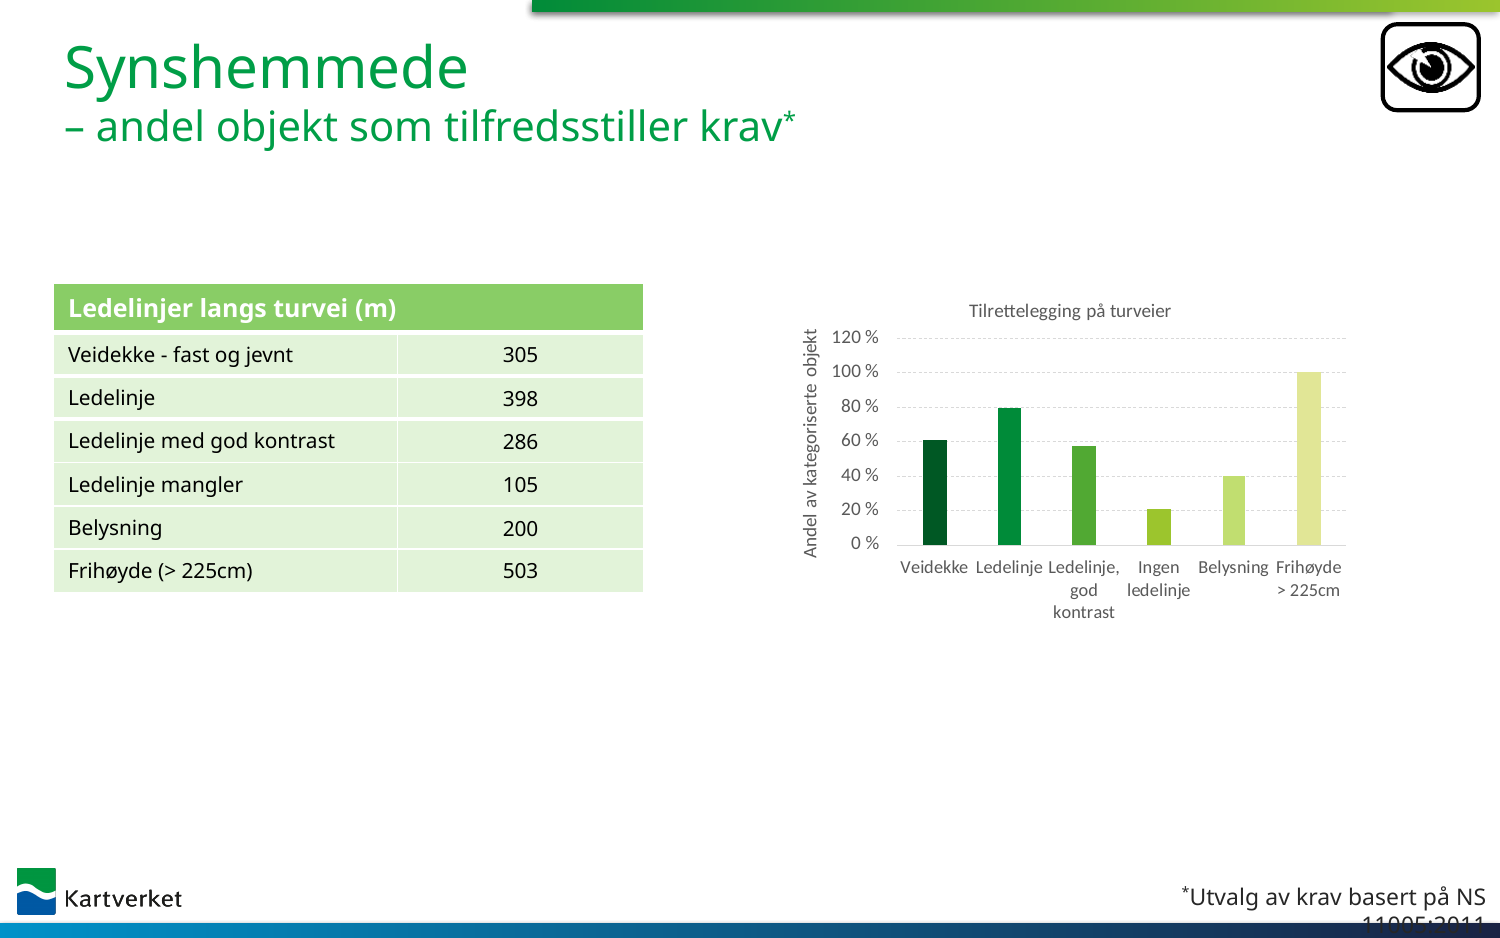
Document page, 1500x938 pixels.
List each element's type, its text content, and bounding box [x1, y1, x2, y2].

table_cell 398 [398, 378, 643, 417]
table_cell 503 [398, 550, 643, 592]
table_cell Ledelinje mangler [54, 463, 397, 505]
table_cell Ledelinje med god kontrast [54, 421, 397, 462]
text_box *Utvalg av krav basert på NS 11005:2011 [1068, 873, 1500, 938]
table_cell Veidekke - fast og jevnt [54, 335, 397, 374]
table_cell Frihøyde (> 225cm) [54, 550, 397, 592]
table_cell Belysning [54, 507, 397, 548]
table_cell 200 [398, 507, 643, 548]
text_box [1382, 24, 1480, 111]
table_cell 286 [398, 421, 643, 462]
table_cell Ledelinje [54, 378, 397, 417]
table_header Ledelinjer langs turvei (m) [54, 284, 643, 330]
table_cell 105 [398, 463, 643, 505]
text_box Synshemmede – andel objekt som tilfredsstiller krav* [49, 24, 1431, 158]
table_cell 305 [398, 335, 643, 374]
picture [791, 291, 1349, 630]
